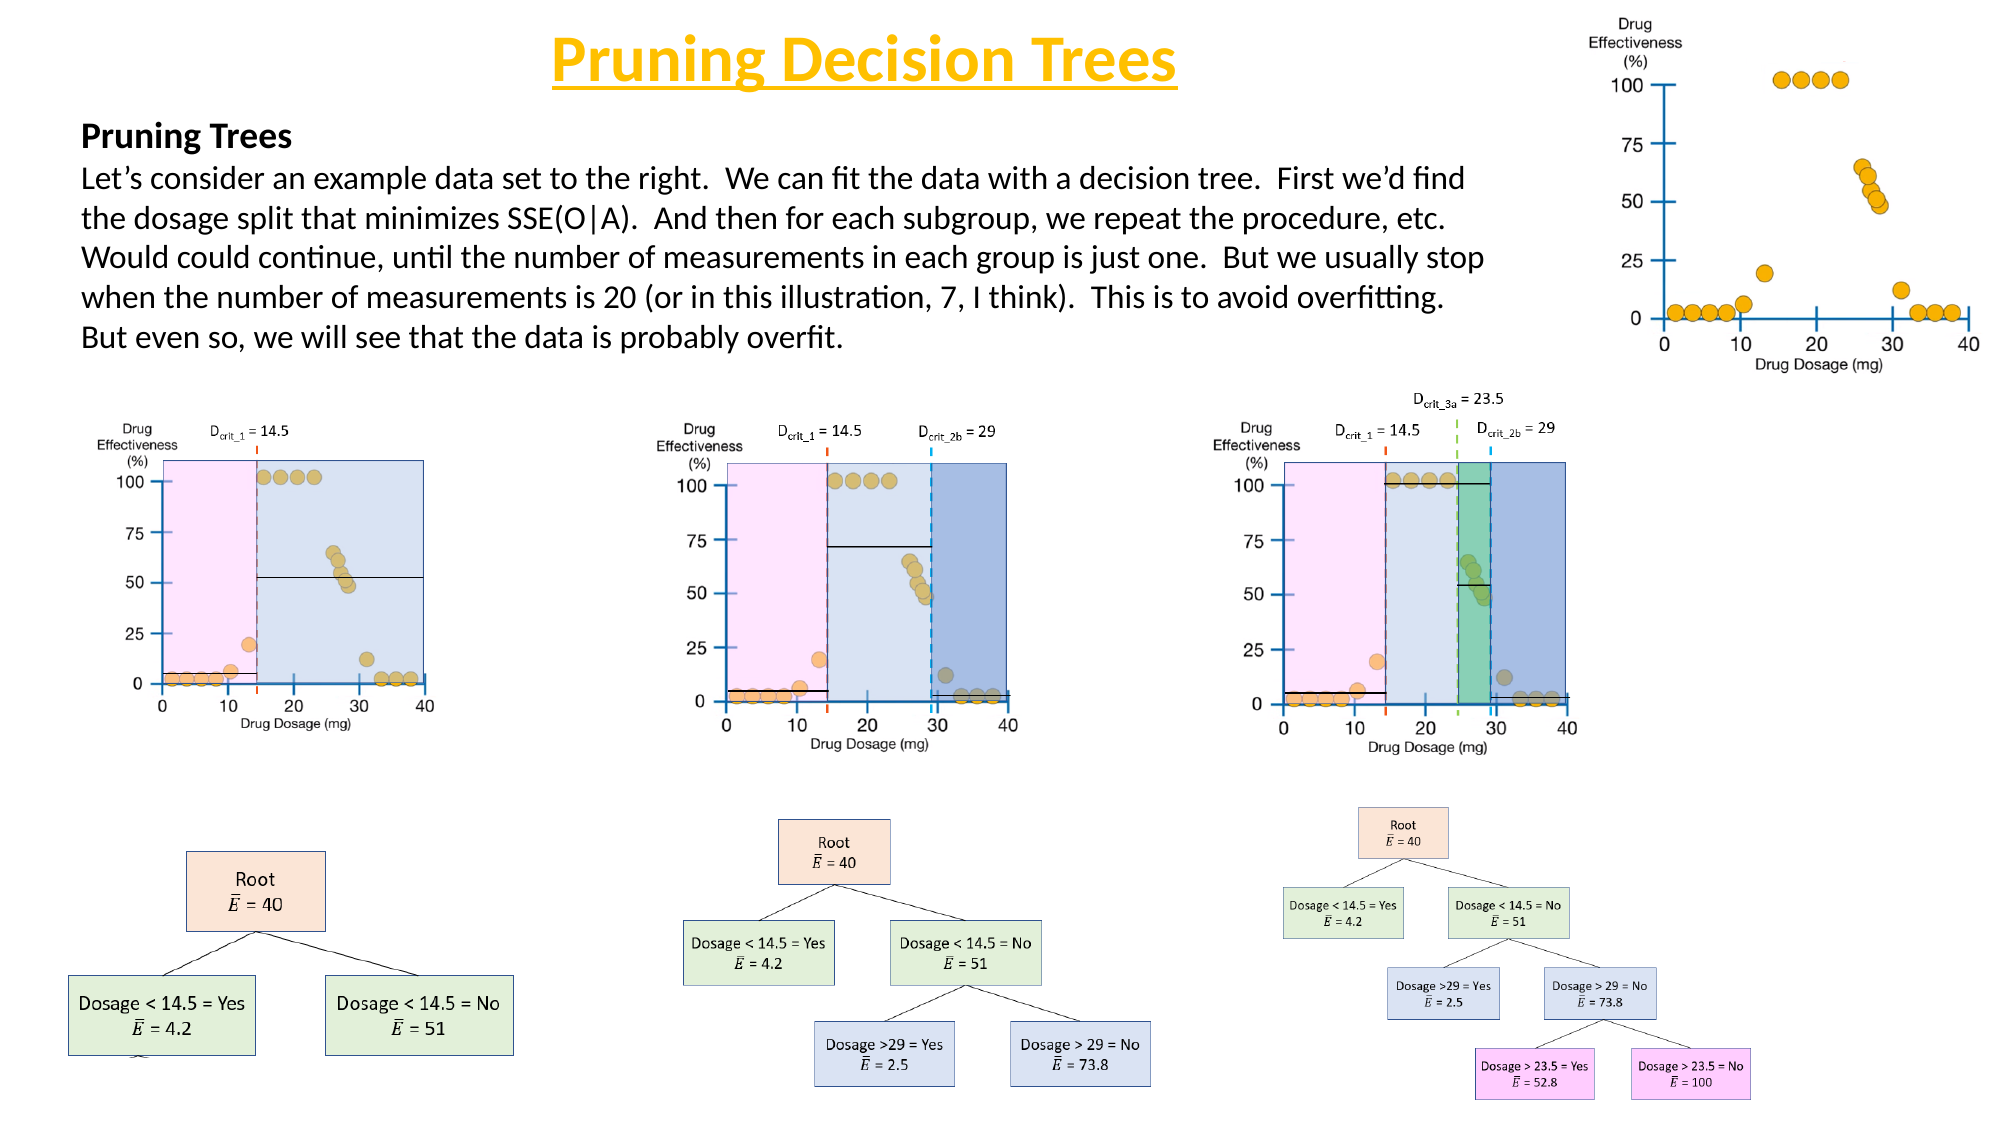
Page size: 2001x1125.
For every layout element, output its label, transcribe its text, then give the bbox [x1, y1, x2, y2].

picture [1279, 803, 1753, 1103]
picture [649, 414, 1031, 756]
picture [678, 816, 1153, 1091]
text_box Pruning Decision Trees [537, 7, 1257, 103]
text_box Pruning Trees Let’s consider an example data set to the right. We can fit the data with a decision tree. First we’d find the dosage split that minimizes SSE(O|A). And then for each subgroup, we repeat the procedure, etc. Would could continue, until the number of measurements in each group is just one. But we usually stop when the number of measurements is 20 (or in this illustration, 7, I think). This is to avoid overfitting. But even so, we will see that the data is probably overfit. [66, 103, 1513, 363]
picture [1207, 387, 1586, 764]
picture [66, 845, 515, 1058]
picture [1585, 13, 1984, 383]
picture [93, 414, 438, 737]
